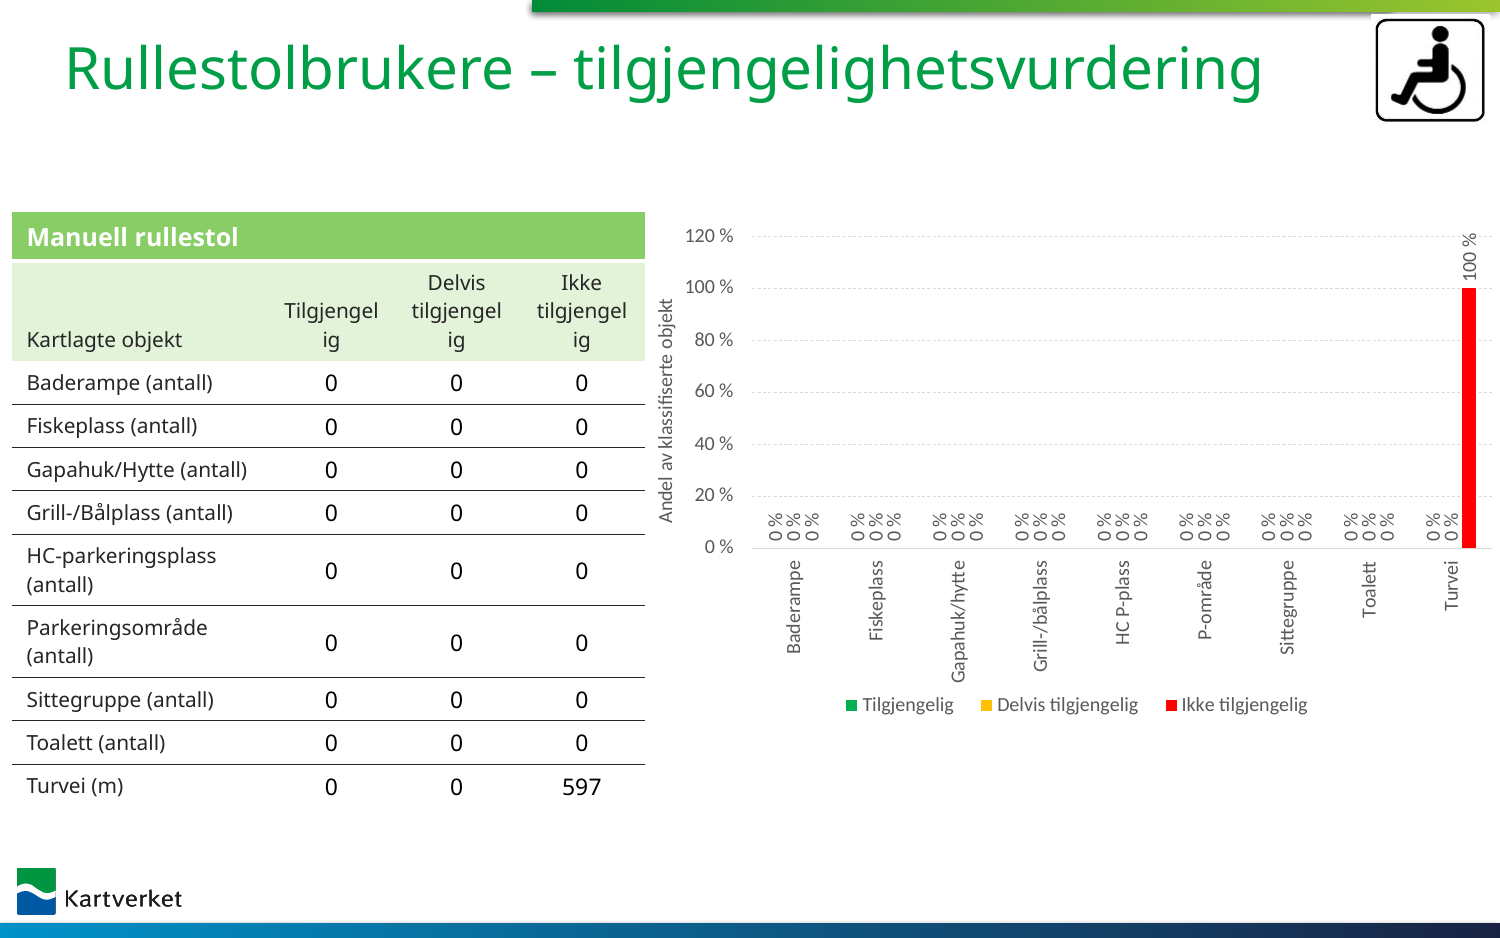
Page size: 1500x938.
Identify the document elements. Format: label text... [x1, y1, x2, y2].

table_cell 0 [269, 448, 394, 490]
picture [1371, 13, 1491, 127]
table_cell Tilgjengelig [269, 263, 394, 361]
table_cell 0 [519, 606, 638, 677]
table_cell 0 [269, 535, 394, 605]
table_cell Gapahuk/Hytte (antall) [12, 448, 269, 490]
table_cell Sittegruppe (antall) [12, 678, 269, 720]
table_cell Delvis tilgjengelig [394, 263, 519, 361]
table_cell 0 [269, 361, 394, 404]
table_cell 0 [394, 448, 519, 490]
table_cell Parkeringsområde (antall) [12, 606, 269, 677]
table_cell 0 [394, 721, 519, 764]
table_cell 0 [269, 491, 394, 534]
table_cell 0 [394, 491, 519, 534]
table_cell 0 [394, 361, 519, 404]
table_cell 0 [269, 678, 394, 720]
table_cell 0 [269, 606, 394, 677]
table_cell Ikke tilgjengelig [519, 263, 638, 361]
table_cell 0 [269, 765, 394, 807]
table_cell 0 [519, 448, 638, 490]
table_cell 0 [519, 678, 638, 720]
table_cell 0 [394, 678, 519, 720]
table_cell Turvei (m) [12, 765, 269, 807]
text_box Rullestolbrukere – tilgjengelighetsvurdering [49, 12, 1372, 109]
table_cell 0 [269, 405, 394, 447]
table_cell 597 [519, 765, 645, 807]
table_cell 0 [394, 535, 519, 605]
table_cell Grill-/Bålplass (antall) [12, 491, 269, 534]
table_cell 0 [519, 491, 638, 534]
picture [643, 218, 1500, 728]
table_cell Fiskeplass (antall) [12, 405, 269, 447]
table_cell 0 [519, 405, 638, 447]
table_cell 0 [394, 765, 519, 807]
table_cell Kartlagte objekt [12, 263, 269, 361]
table_cell 0 [394, 405, 519, 447]
table_header Manuell rullestol [12, 212, 645, 259]
table_cell 0 [519, 361, 638, 404]
table_cell 0 [269, 721, 394, 764]
table_cell 0 [519, 535, 638, 605]
table_cell Baderampe (antall) [12, 361, 269, 404]
table_cell Toalett (antall) [12, 721, 269, 764]
table_cell 0 [519, 721, 645, 764]
table_cell HC-parkeringsplass (antall) [12, 535, 269, 605]
table_cell 0 [394, 606, 519, 677]
